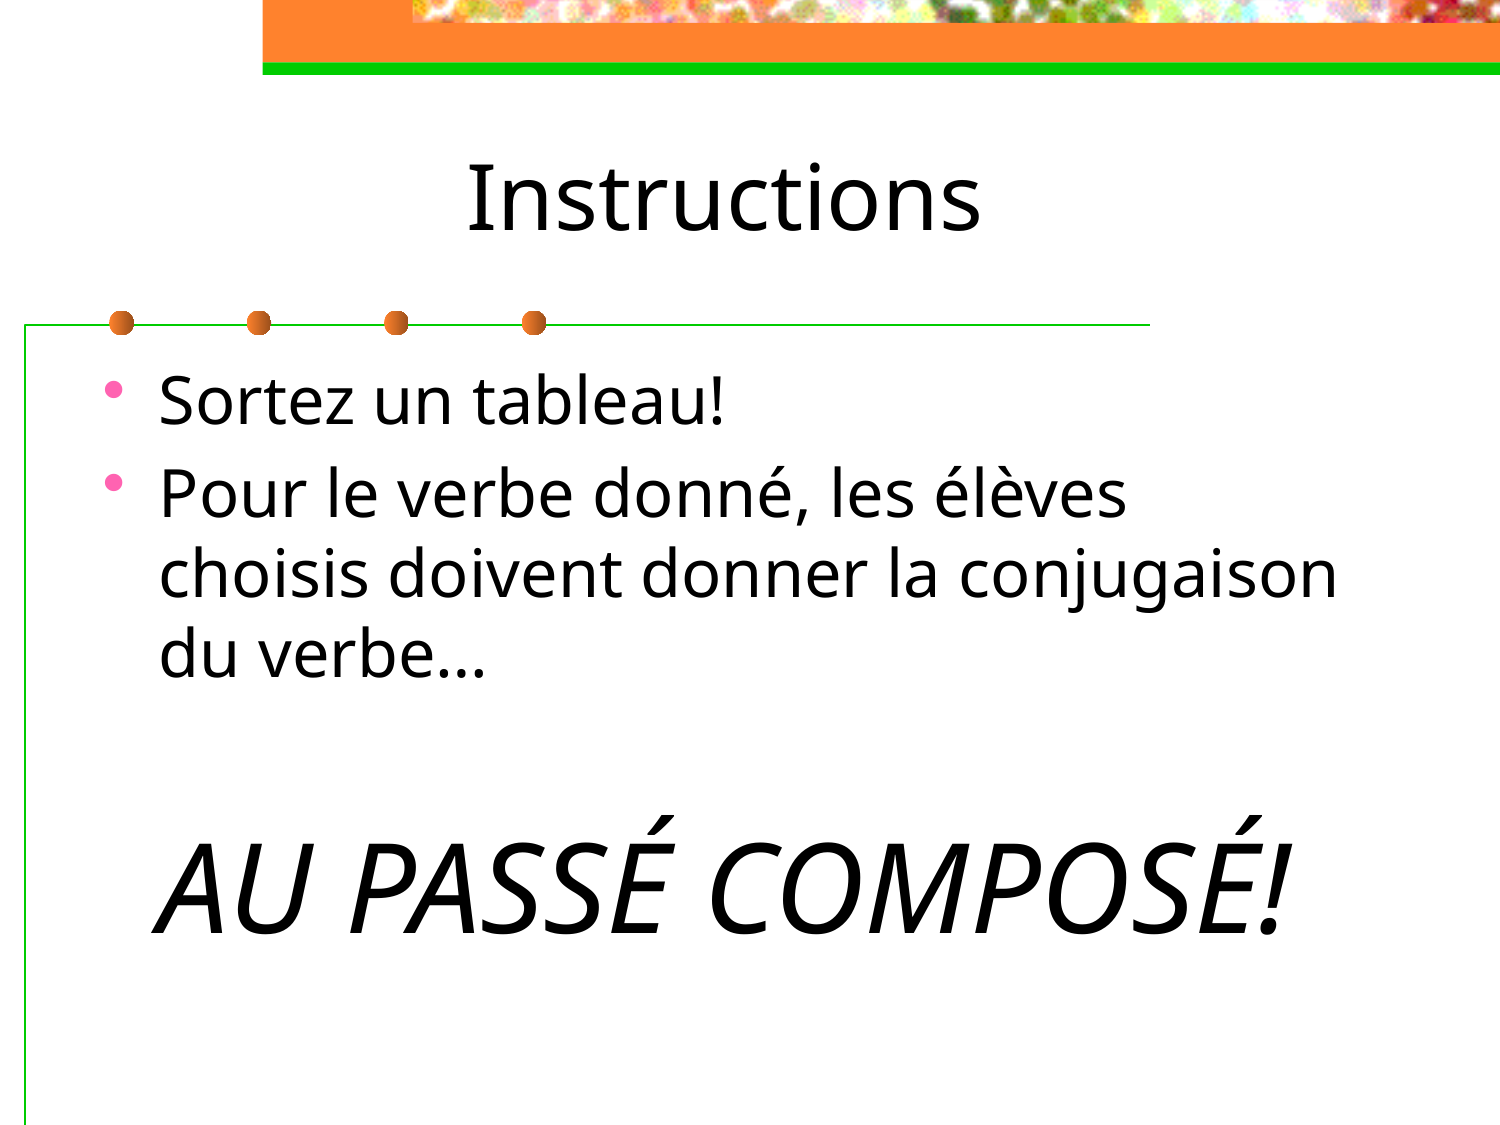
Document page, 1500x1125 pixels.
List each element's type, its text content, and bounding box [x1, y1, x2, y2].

title Instructions [87, 99, 1363, 288]
picture [412, 0, 1500, 23]
list Sortez un tableau! Pour le verbe donné, les élèves choisis doivent donner la conjugaison du verbe… AU PASSÉ COMPOSÉ! [87, 350, 1363, 1025]
